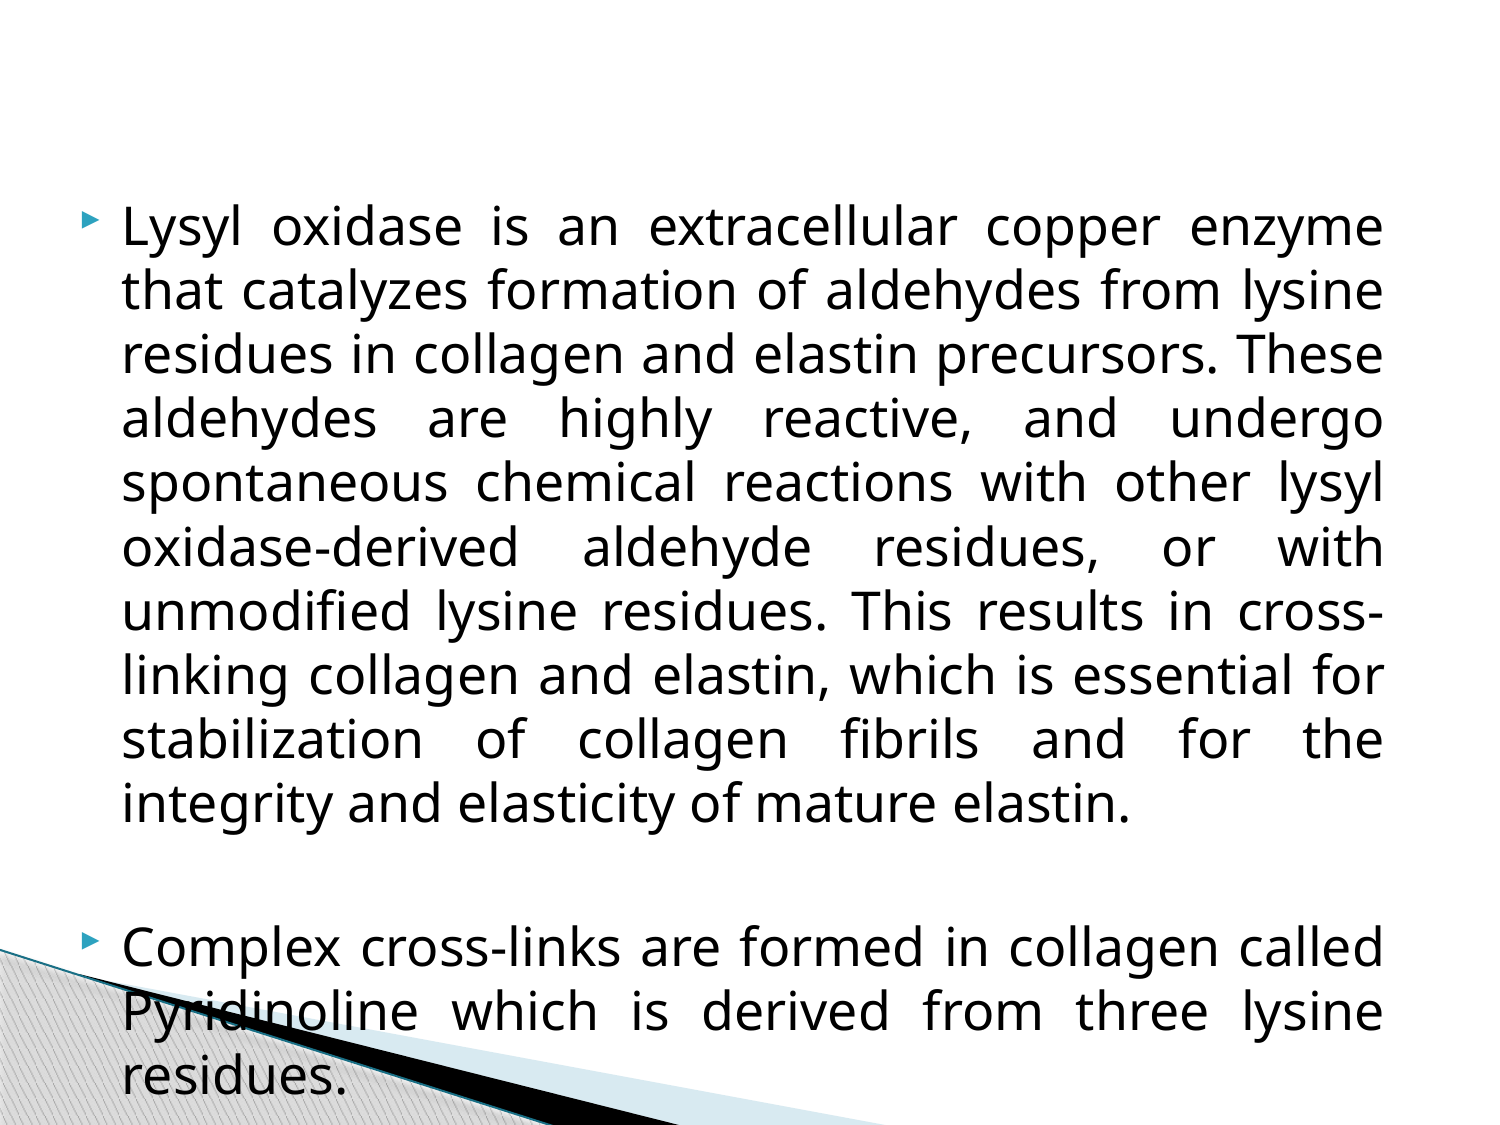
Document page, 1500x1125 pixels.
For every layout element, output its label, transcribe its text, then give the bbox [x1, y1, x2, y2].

list Lysyl oxidase is an extracellular copper enzyme that catalyzes formation of aldehydes from lysine residues in collagen and elastin precursors. These aldehydes are highly reactive, and undergo spontaneous chemical reactions with other lysyl oxidase-derived aldehyde residues, or with unmodified lysine residues. This results in cross-linking collagen and elastin, which is essential for stabilization of collagen fibrils and for the integrity and elasticity of mature elastin. Complex cross-links are formed in collagen called Pyridinoline which is derived from three lysine residues. [50, 112, 1400, 1125]
